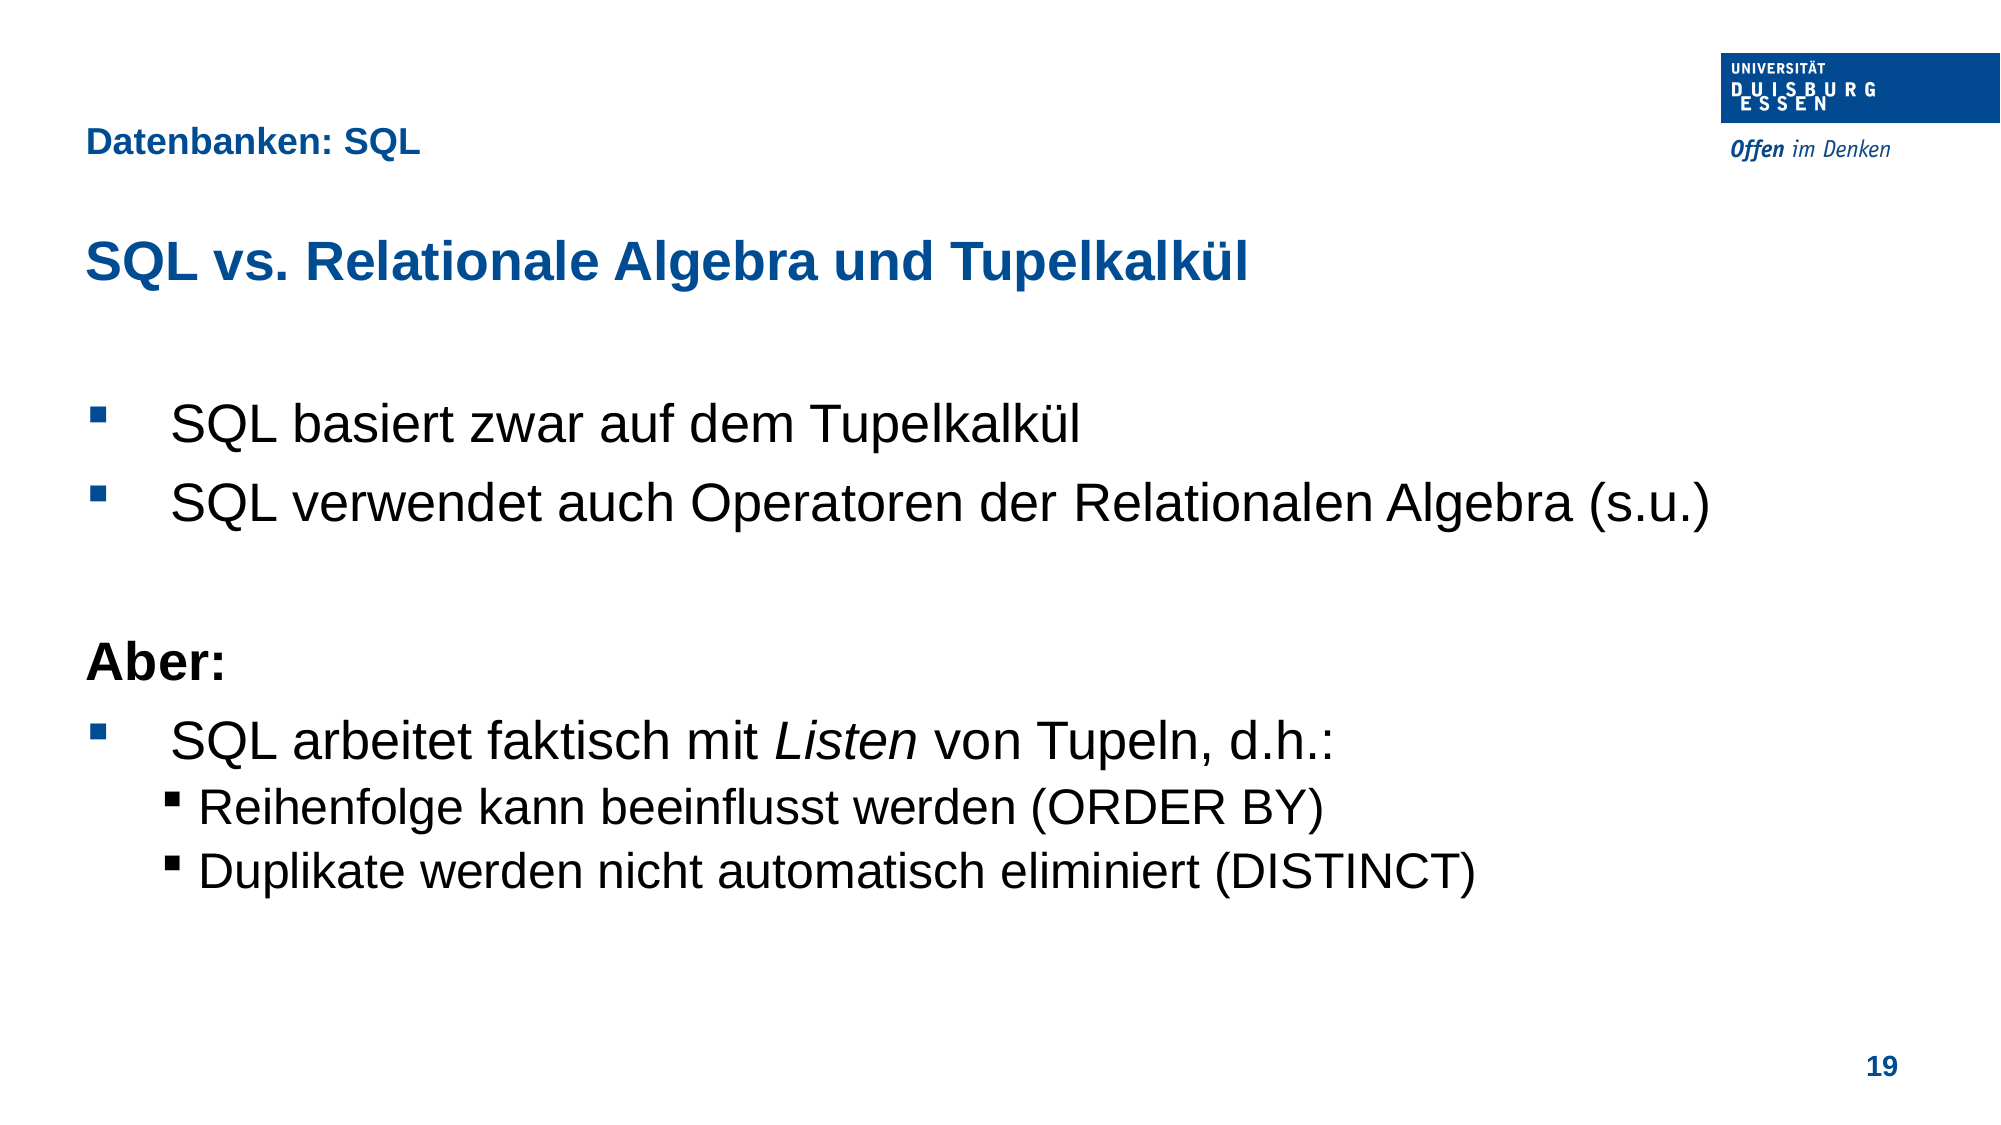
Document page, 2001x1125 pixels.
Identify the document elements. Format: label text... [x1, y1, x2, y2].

list SQL vs. Relationale Algebra und Tupelkalkül [85, 225, 1696, 301]
list SQL basiert zwar auf dem Tupelkalkül SQL verwendet auch Operatoren der Relationalen Algebra (s.u.) Aber: SQL arbeitet faktisch mit Listen von Tupeln, d.h.: Reihenfolge kann beeinflusst werden (ORDER BY) Duplikate werden nicht automatisch eliminiert (DISTINCT) [85, 387, 1915, 1040]
picture [1721, 53, 2000, 162]
slide_number 19 [1677, 1039, 1914, 1081]
list Datenbanken: SQL [85, 121, 1696, 163]
